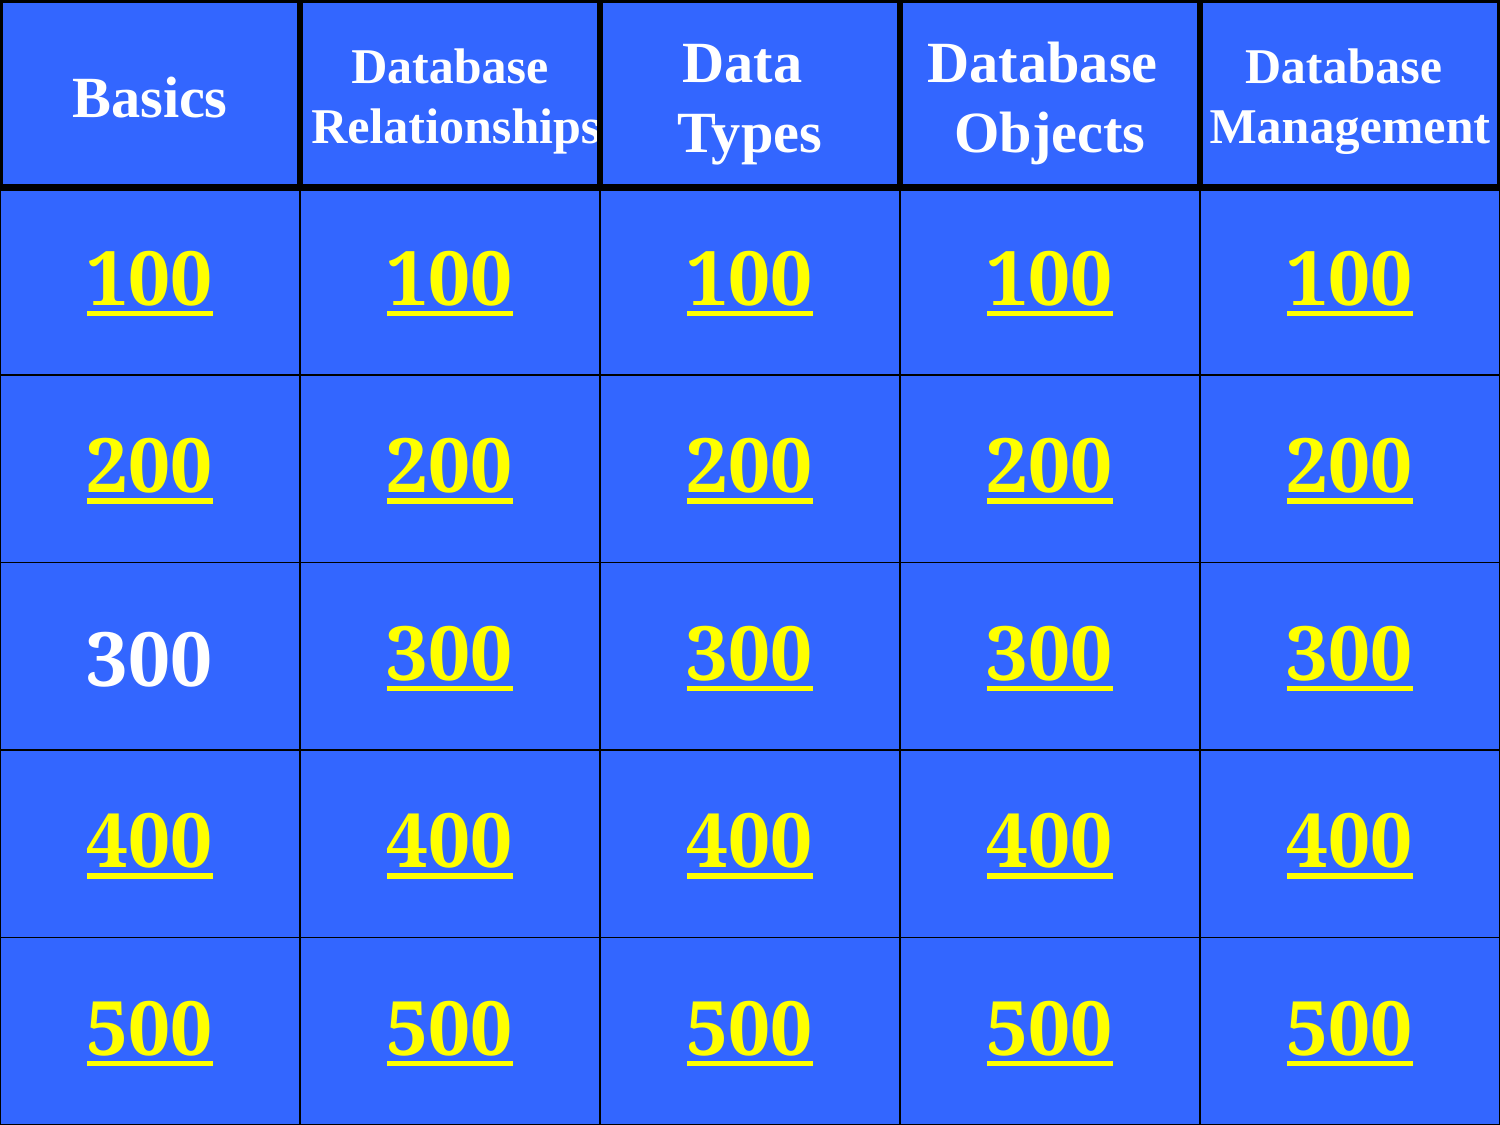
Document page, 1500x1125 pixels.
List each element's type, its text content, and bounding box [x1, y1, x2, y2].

text_box 300 [0, 562, 299, 750]
text_box 300 [1199, 562, 1500, 750]
text_box 100 [300, 188, 599, 375]
text_box 200 [899, 375, 1199, 562]
text_box 300 [599, 562, 899, 750]
text_box Basics [0, 0, 299, 188]
text_box 500 [0, 937, 299, 1125]
text_box 100 [899, 188, 1199, 375]
text_box 200 [0, 376, 299, 562]
text_box Database Relationships [299, 0, 599, 188]
text_box 200 [1199, 375, 1500, 562]
text_box 200 [599, 375, 899, 562]
text_box 400 [0, 750, 299, 937]
text_box 500 [599, 937, 899, 1125]
text_box 400 [899, 750, 1199, 937]
text_box 400 [299, 750, 599, 937]
text_box 200 [299, 375, 599, 562]
text_box 300 [899, 562, 1199, 750]
text_box 500 [1199, 937, 1500, 1125]
text_box 500 [899, 937, 1199, 1125]
text_box 400 [599, 750, 899, 937]
text_box 500 [299, 937, 599, 1125]
text_box 400 [1199, 750, 1500, 937]
text_box 300 [299, 562, 599, 750]
text_box Database Management [1199, 0, 1500, 188]
text_box 100 [0, 188, 300, 376]
text_box 100 [1199, 188, 1500, 375]
text_box Database Objects [900, 0, 1199, 188]
text_box 100 [599, 188, 899, 375]
text_box Data Types [599, 0, 900, 188]
